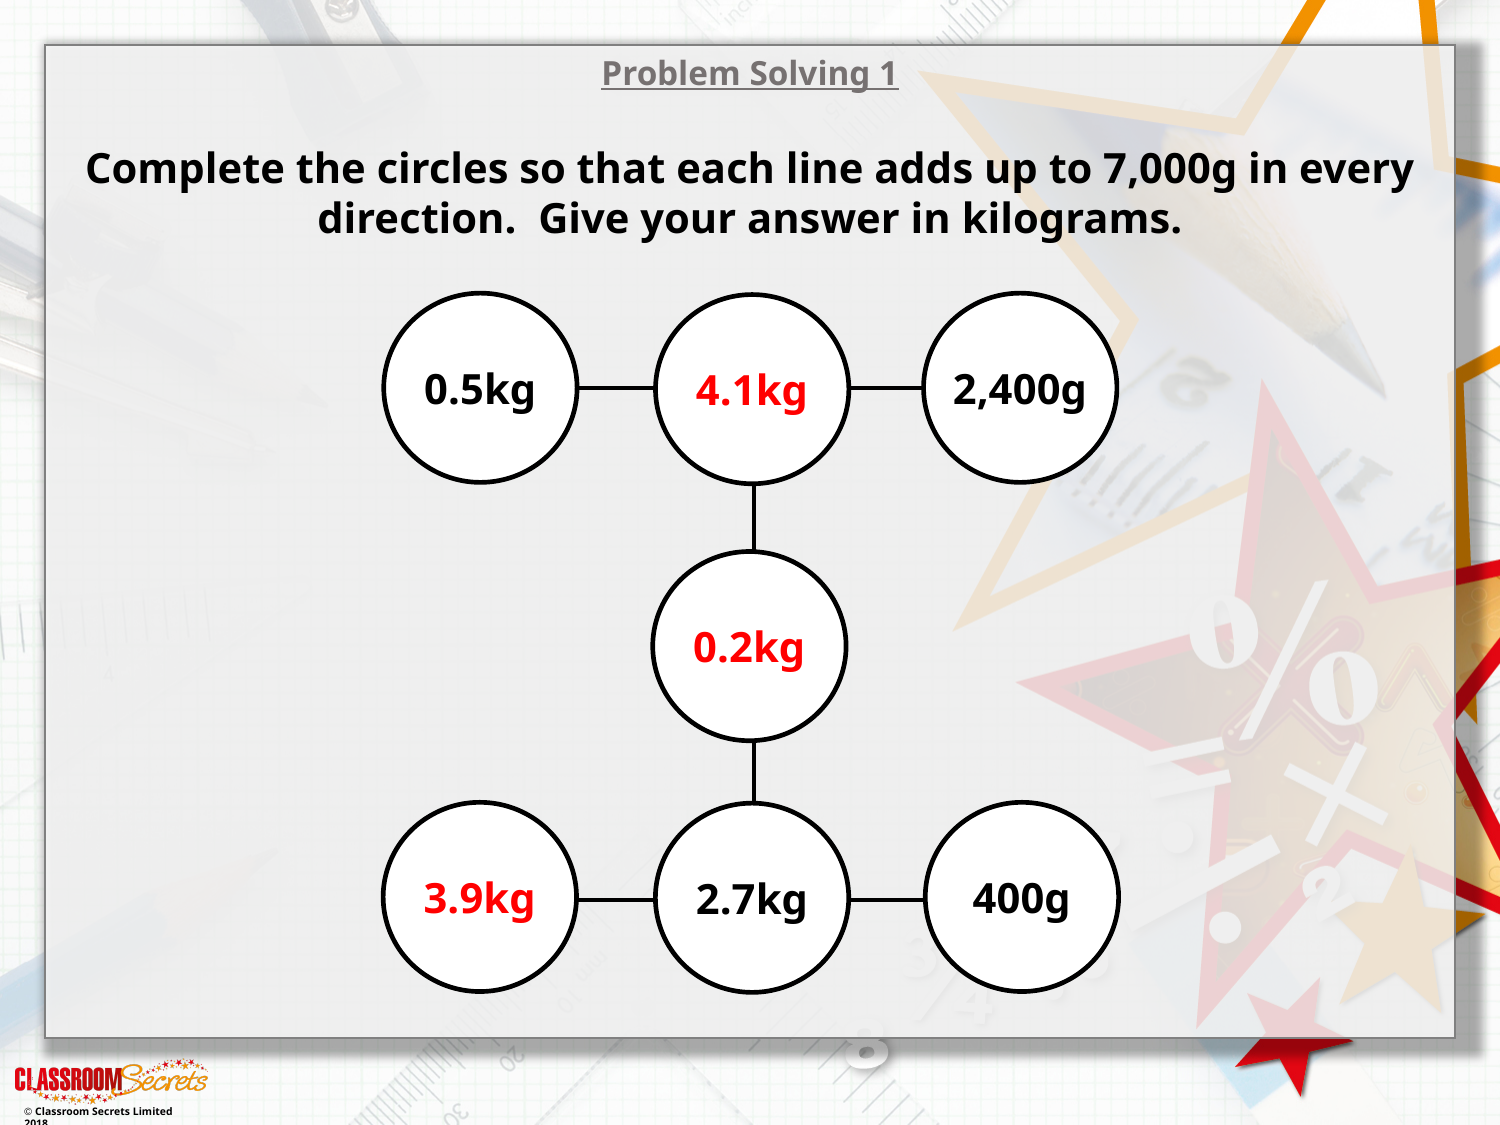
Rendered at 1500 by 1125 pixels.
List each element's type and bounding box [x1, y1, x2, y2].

picture [0, 0, 1500, 1125]
text_box [9, 1058, 213, 1125]
